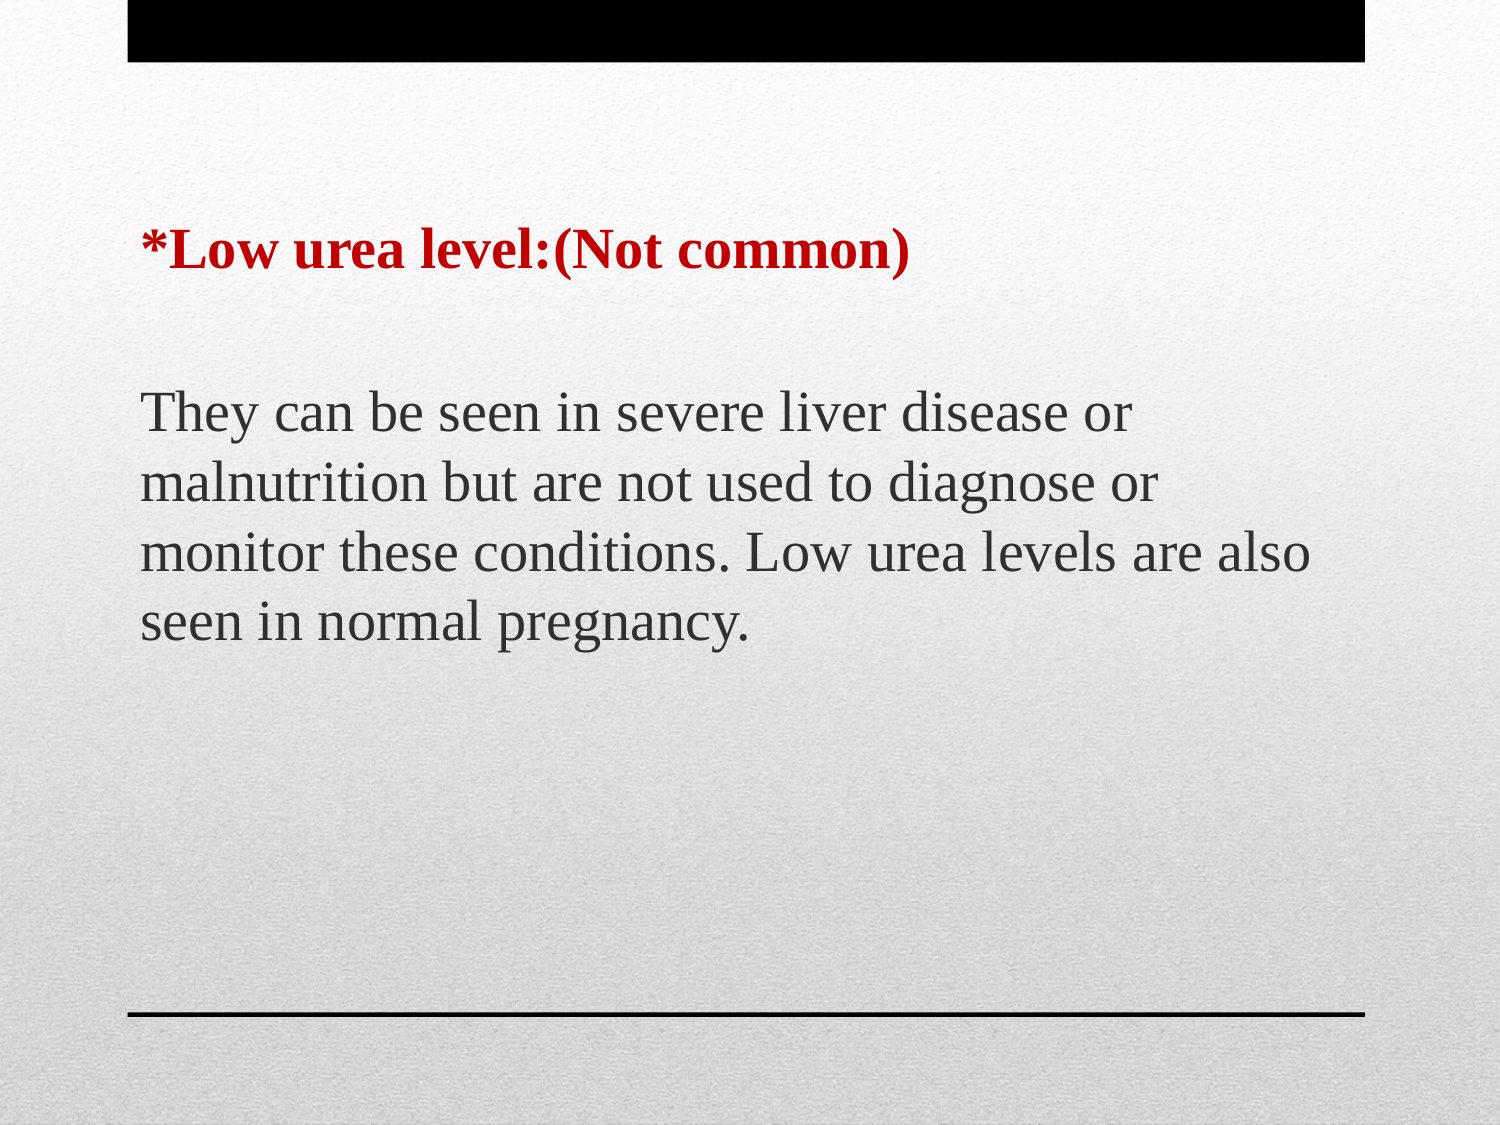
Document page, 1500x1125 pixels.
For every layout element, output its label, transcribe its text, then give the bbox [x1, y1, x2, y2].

list *Low urea level:(Not common) They can be seen in severe liver disease or malnutrition but are not used to diagnose or monitor these conditions. Low urea levels are also seen in normal pregnancy. [125, 112, 1363, 750]
